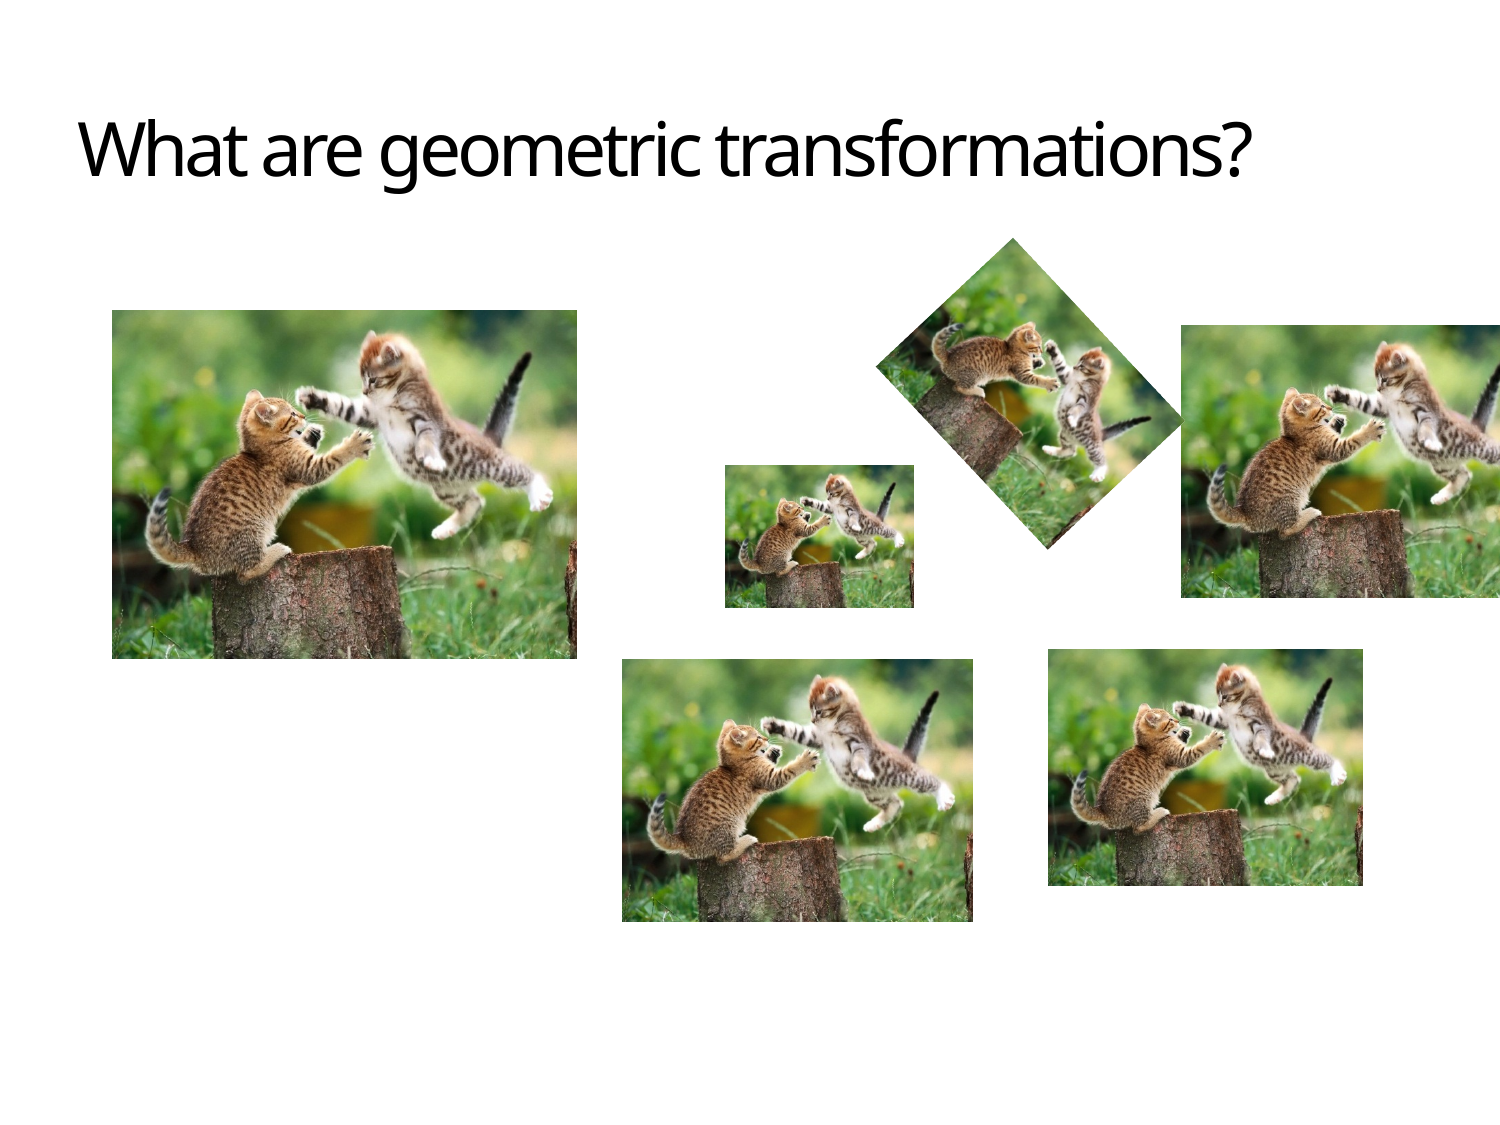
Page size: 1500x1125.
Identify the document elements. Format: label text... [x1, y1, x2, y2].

picture [724, 239, 1500, 608]
text_box What are geometric transformations? [62, 93, 1425, 199]
picture [622, 658, 973, 922]
picture [1047, 649, 1363, 886]
picture [112, 310, 578, 660]
